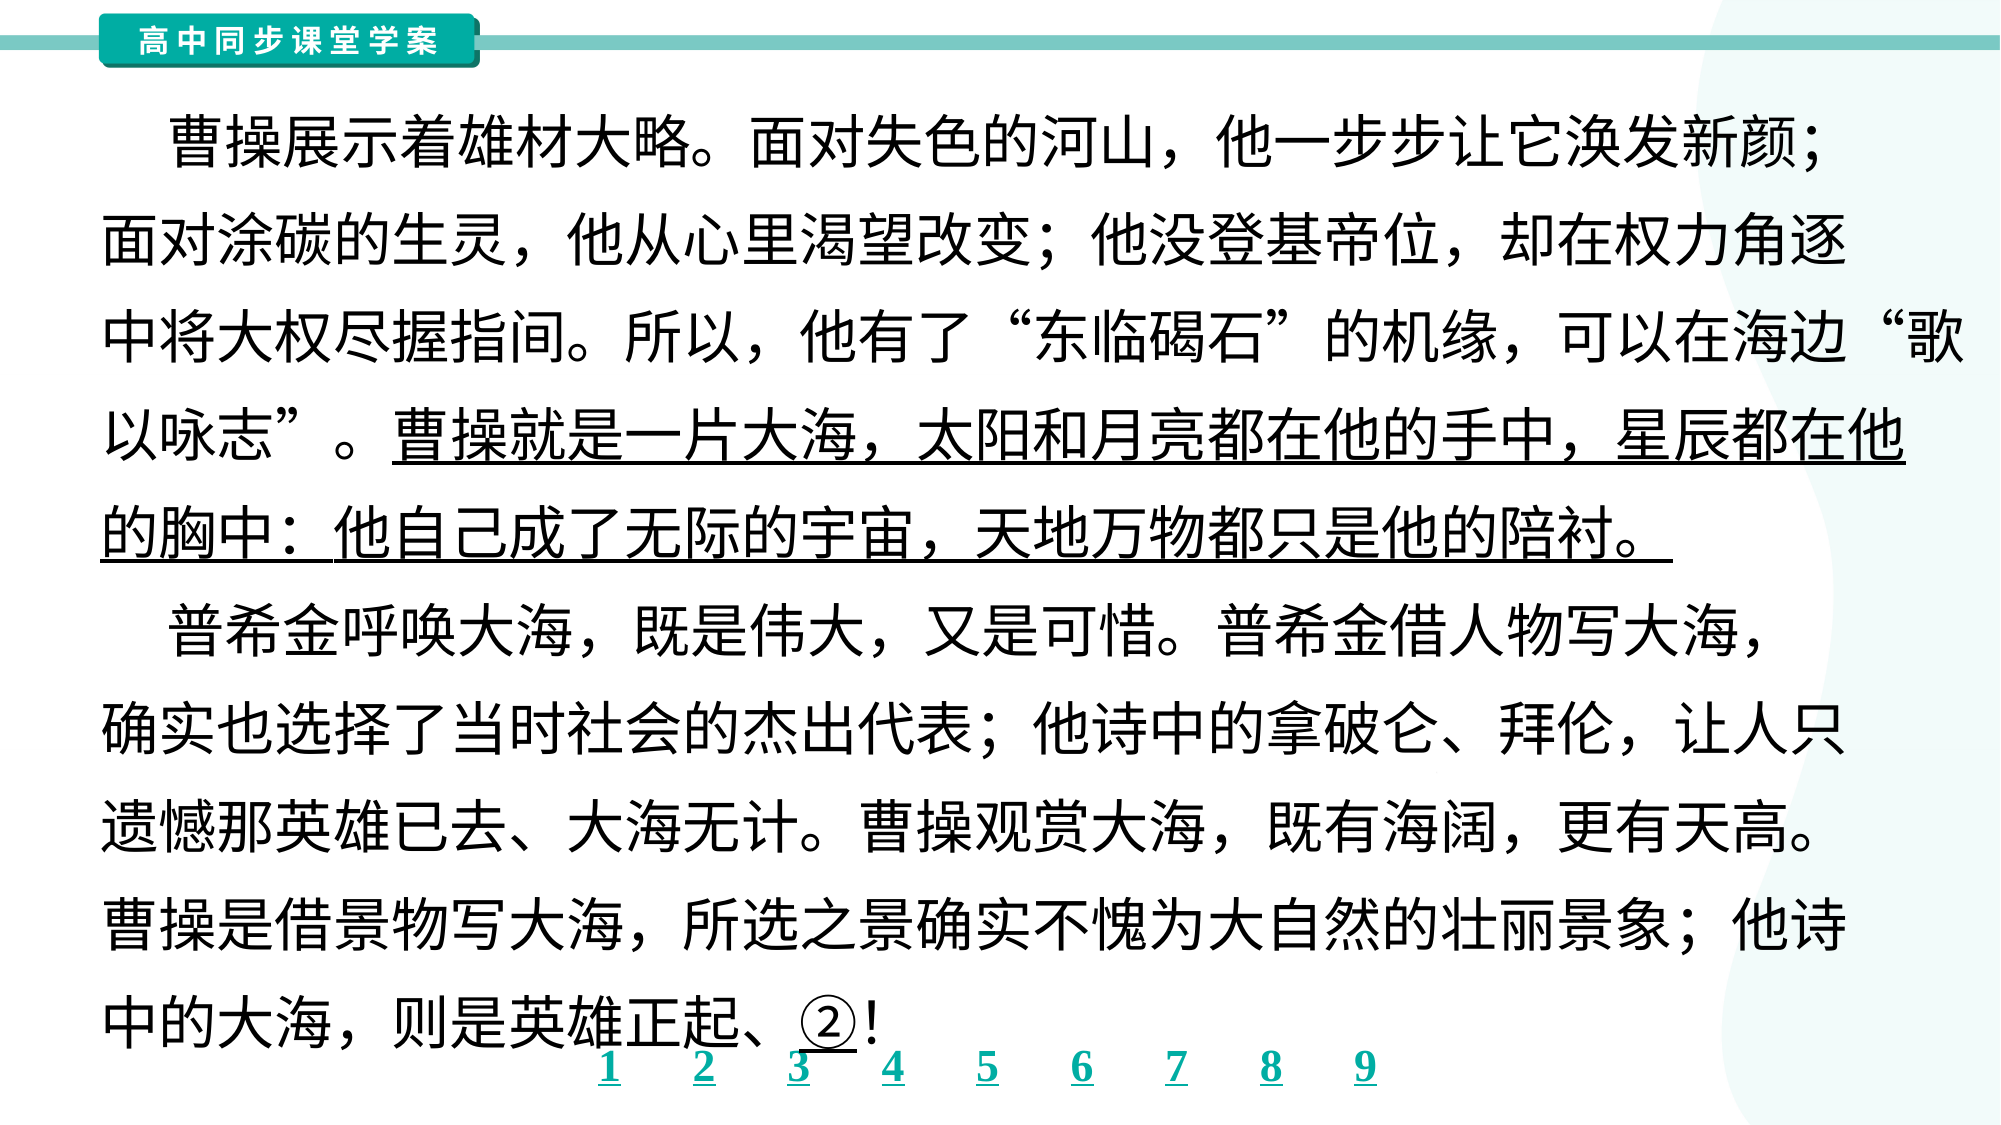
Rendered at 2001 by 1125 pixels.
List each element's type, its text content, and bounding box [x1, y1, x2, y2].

picture [0, 0, 2000, 1125]
text_box 曹操展示着雄材大略。面对失色的河山，他一步步让它涣发新颜； 面对涂碳的生灵，他从心里渴望改变；他没登基帝位，却在权力角逐 中将大权尽握指间。所以，他有了“东临碣石”的机缘，可以在海边“歌 以咏志”。曹操就是一片大海，太阳和月亮都在他的手中，星辰都在他 的胸中：他自己成了无际的宇宙，天地万物都只是他的陪衬。 普希金呼唤大海，既是伟大，又是可惜。普希金借人物写大海， 确实也选择了当时社会的杰出代表；他诗中的拿破仑、拜伦，让人只 遗憾那英雄已去、大海无计。曹操观赏大海，既有海阔，更有天高。 曹操是借景物写大海，所选之景确实不愧为大自然的壮丽景象；他诗 中的大海，则是英雄正起、②！ [100, 76, 1899, 1056]
